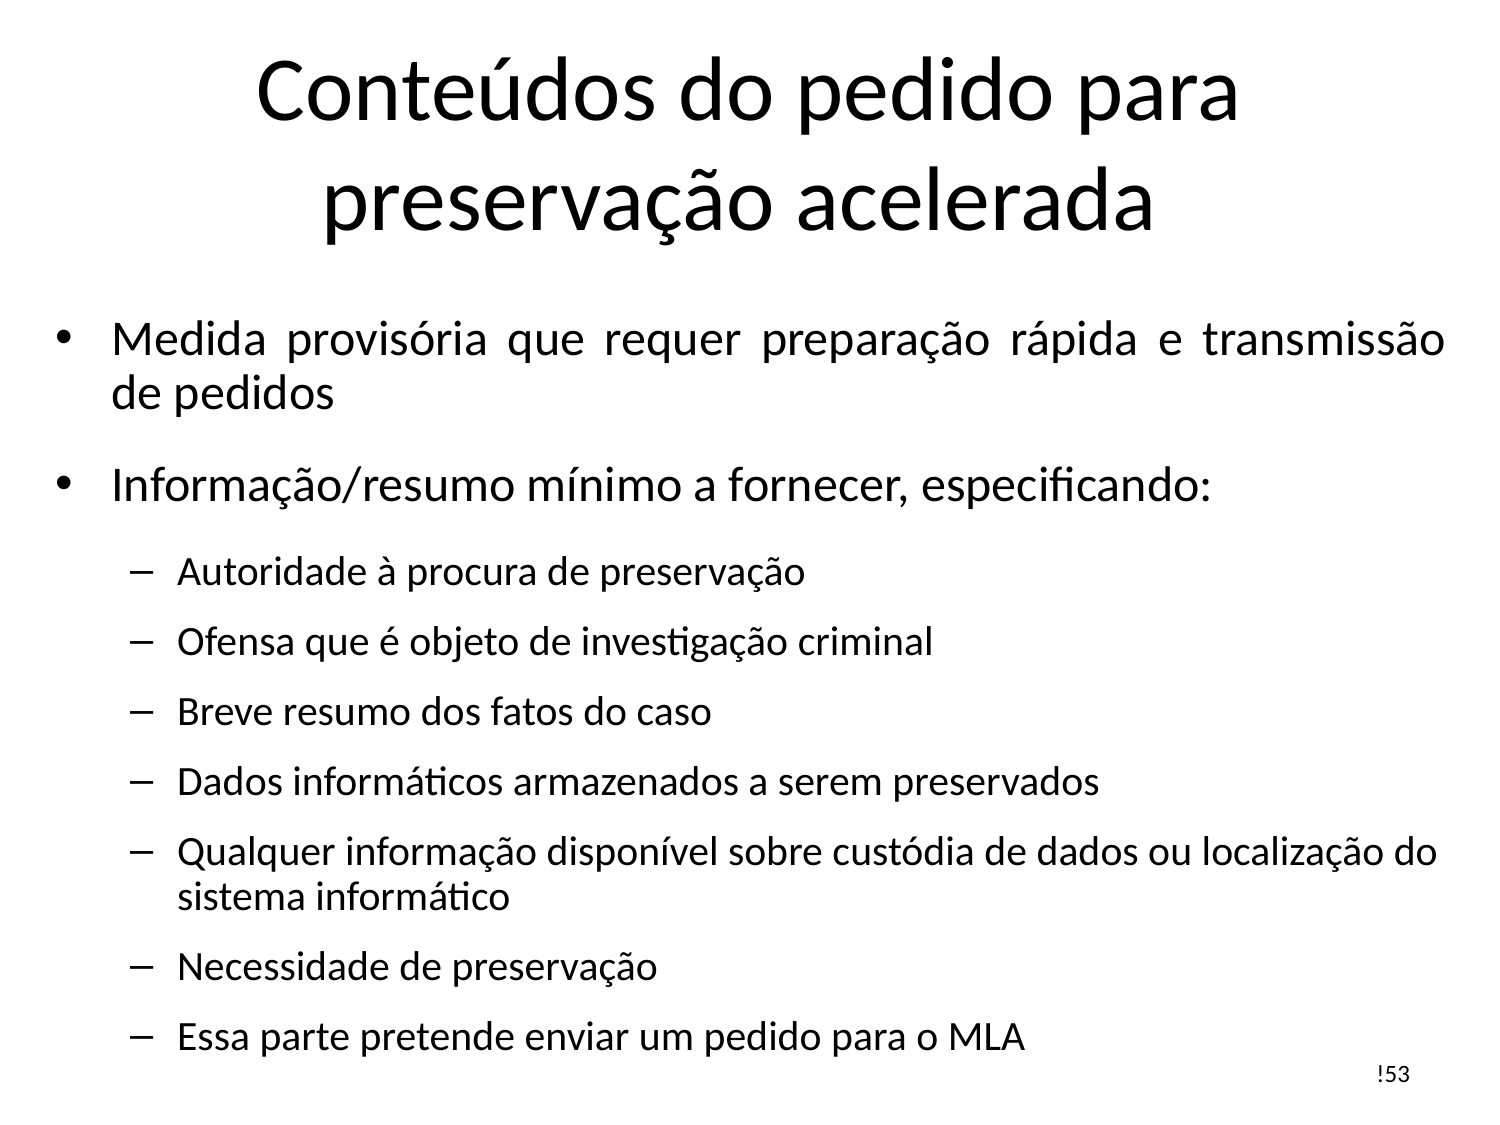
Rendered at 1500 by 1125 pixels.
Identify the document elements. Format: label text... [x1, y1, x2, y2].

list Medida provisória que requer preparação rápida e transmissão de pedidos Informação/resumo mínimo a fornecer, especificando: Autoridade à procura de preservação Ofensa que é objeto de investigação criminal Breve resumo dos fatos do caso Dados informáticos armazenados a serem preservados Qualquer informação disponível sobre custódia de dados ou localização do sistema informático Necessidade de preservação Essa parte pretende enviar um pedido para o MLA [40, 305, 1462, 1048]
slide_number !53 [1074, 1042, 1425, 1103]
title Conteúdos do pedido para preservação acelerada [75, 45, 1425, 233]
